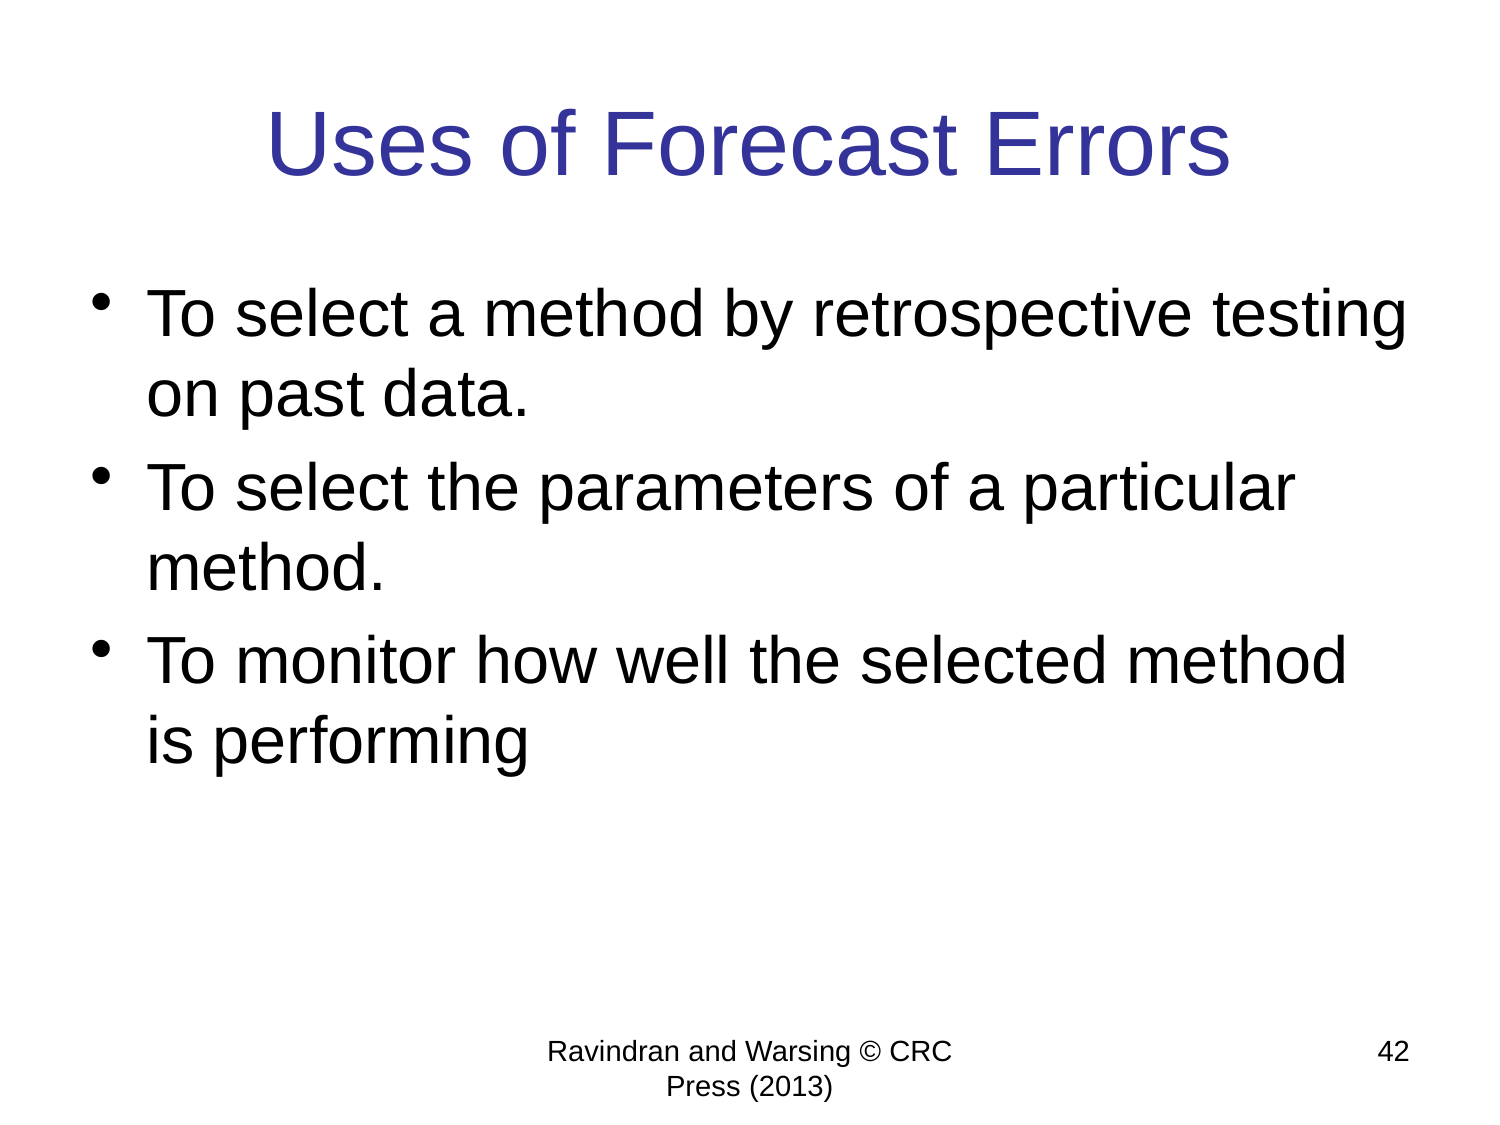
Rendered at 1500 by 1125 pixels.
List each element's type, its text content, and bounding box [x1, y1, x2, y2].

title Uses of Forecast Errors [74, 44, 1426, 233]
list To select a method by retrospective testing on past data. To select the parameters of a particular method. To monitor how well the selected method is performing [74, 262, 1426, 1006]
footer Ravindran and Warsing © CRC Press (2013) [512, 1024, 988, 1103]
slide_number 42 [1074, 1024, 1425, 1103]
